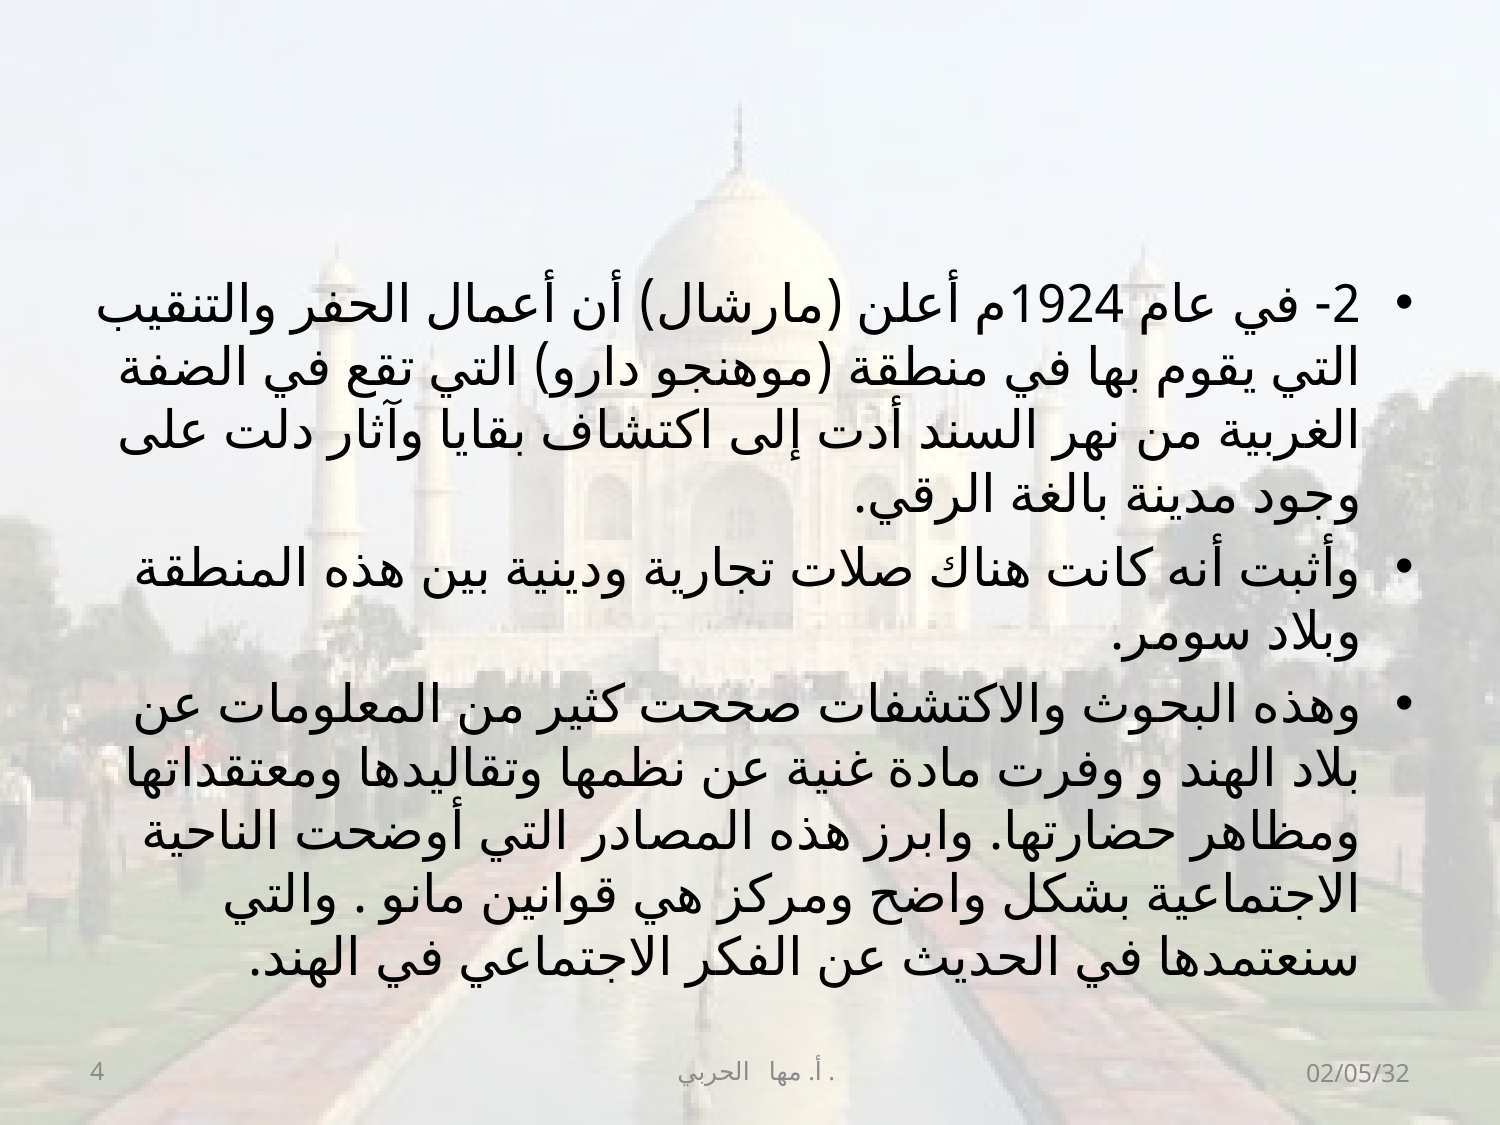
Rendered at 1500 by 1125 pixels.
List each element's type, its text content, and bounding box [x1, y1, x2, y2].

list 2- في عام 1924م أعلن (مارشال) أن أعمال الحفر والتنقيب التي يقوم بها في منطقة (موهنجو دارو) التي تقع في الضفة الغربية من نهر السند أدت إلى اكتشاف بقايا وآثار دلت على وجود مدينة بالغة الرقي. وأثبت أنه كانت هناك صلات تجارية ودينية بين هذه المنطقة وبلاد سومر. وهذه البحوث والاكتشفات صححت كثير من المعلومات عن بلاد الهند و وفرت مادة غنية عن نظمها وتقاليدها ومعتقداتها ومظاهر حضارتها. وابرز هذه المصادر التي أوضحت الناحية الاجتماعية بشكل واضح ومركز هي قوانين مانو . والتي سنعتمدها في الحديث عن الفكر الاجتماعي في الهند. [75, 262, 1425, 1005]
slide_number 4 [75, 1042, 425, 1103]
footer أ. مها الحربي . [512, 1042, 988, 1103]
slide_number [1074, 1042, 1425, 1103]
